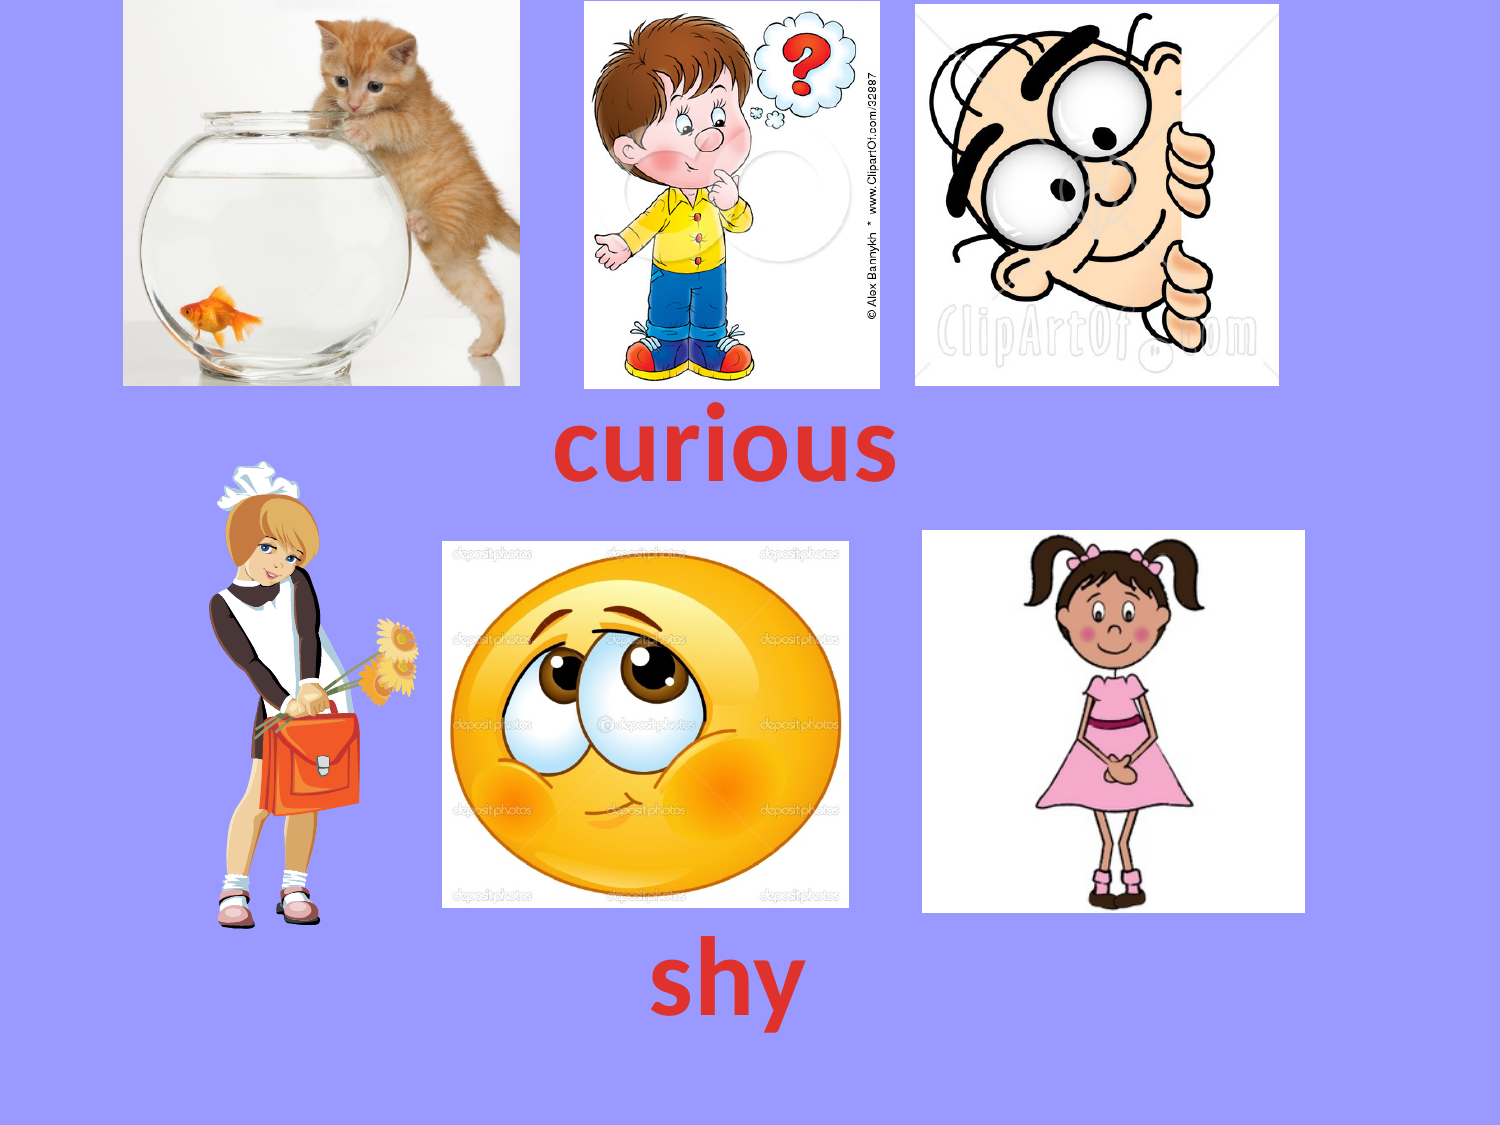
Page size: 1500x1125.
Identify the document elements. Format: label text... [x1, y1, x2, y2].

picture [442, 541, 849, 908]
picture [123, 0, 520, 386]
picture [915, 4, 1279, 386]
text_box shy [633, 916, 822, 1046]
text_box curious [536, 361, 915, 512]
picture [922, 530, 1305, 913]
picture [584, 1, 881, 389]
picture [209, 460, 420, 929]
